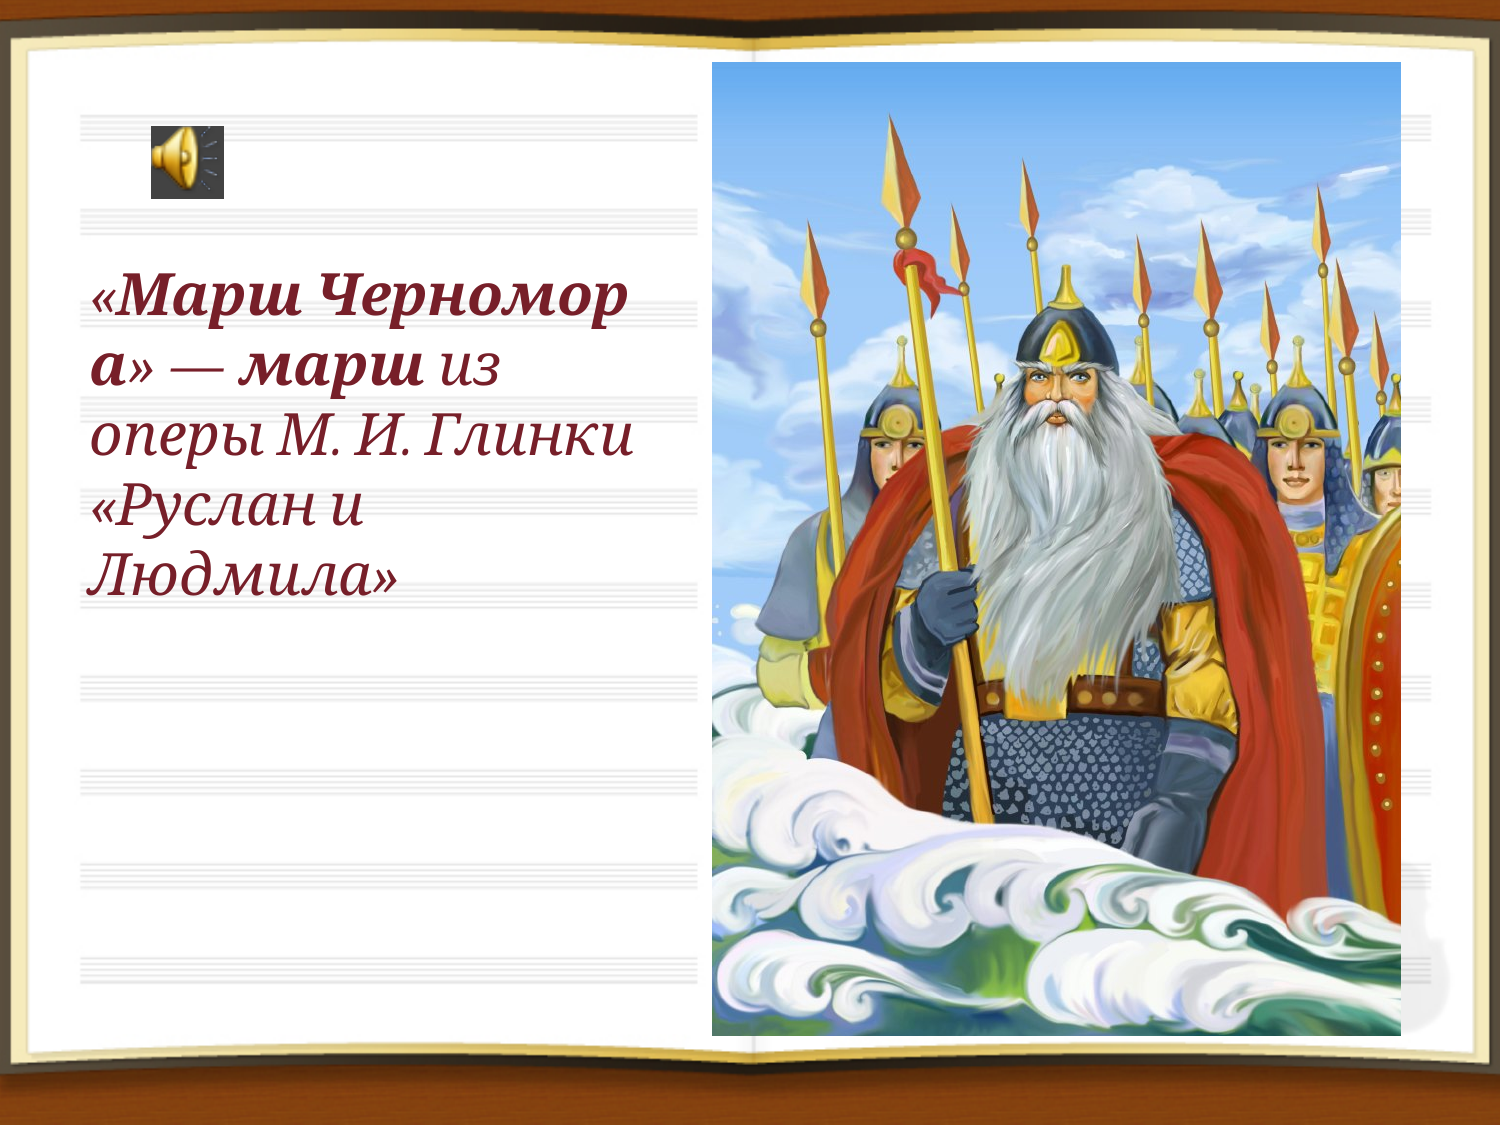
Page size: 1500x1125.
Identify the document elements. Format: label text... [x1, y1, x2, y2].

picture [0, 0, 1500, 1125]
text_box «Марш Черномора» — марш из оперы М. И. Глинки «Руслан и Людмила» [74, 249, 675, 615]
